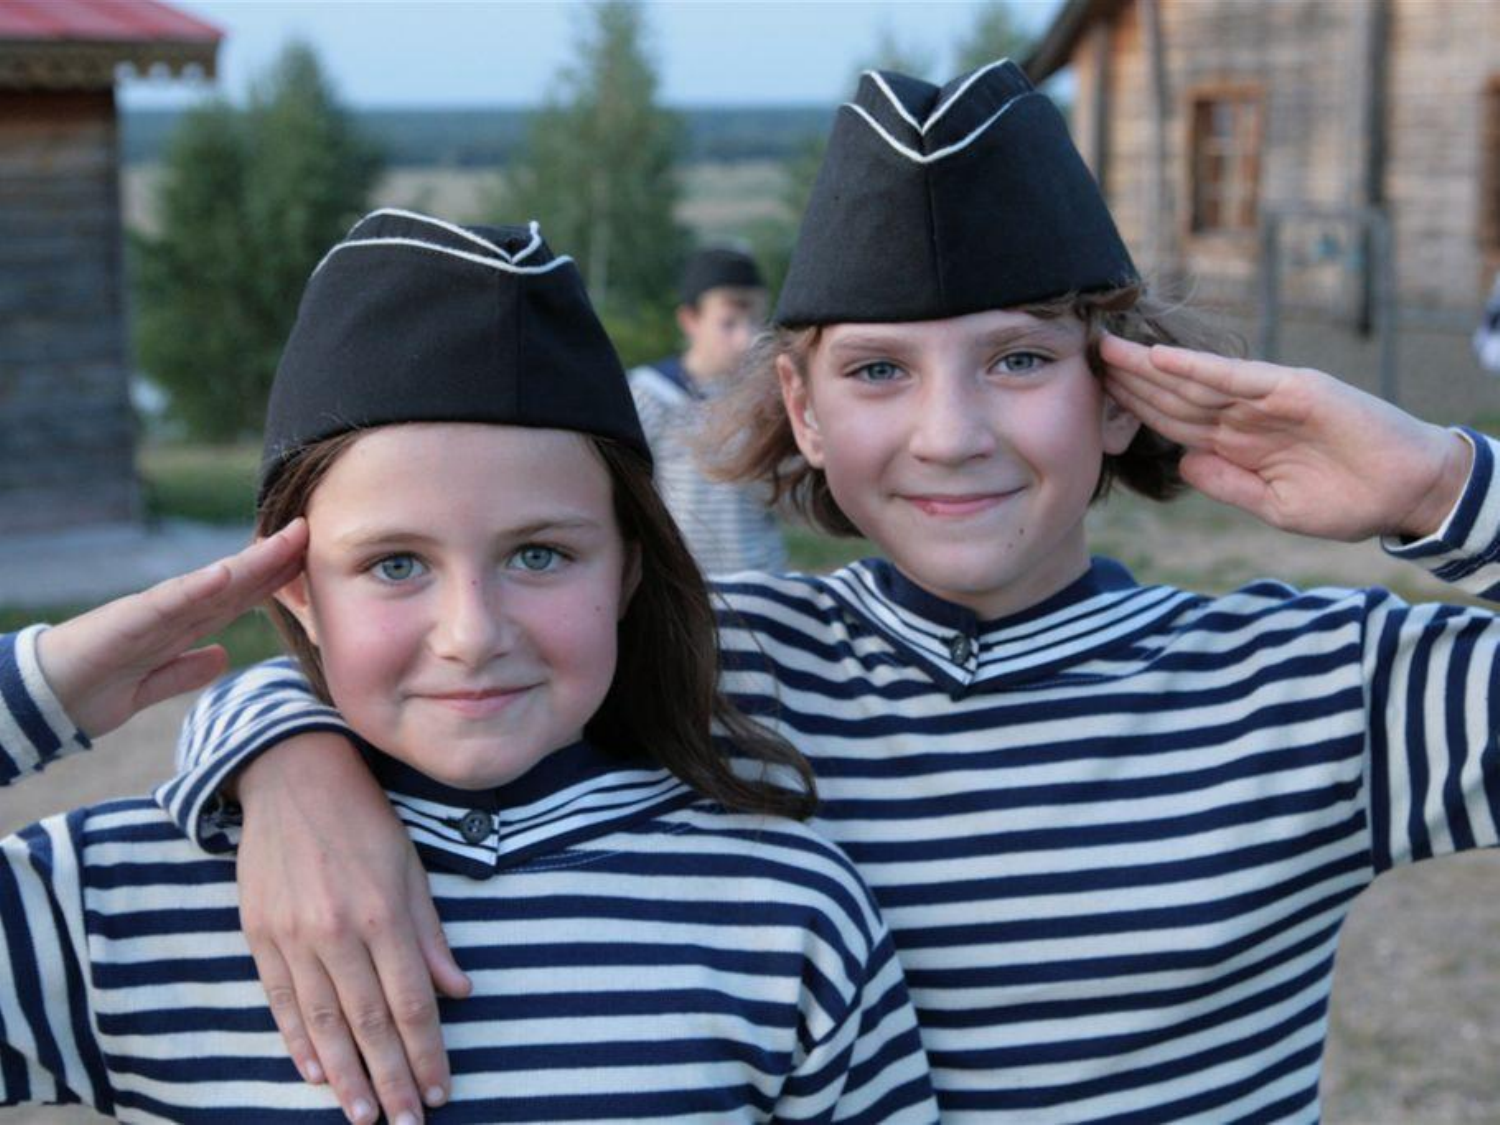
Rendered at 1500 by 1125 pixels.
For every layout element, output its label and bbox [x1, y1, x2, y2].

list [0, 0, 1500, 1125]
